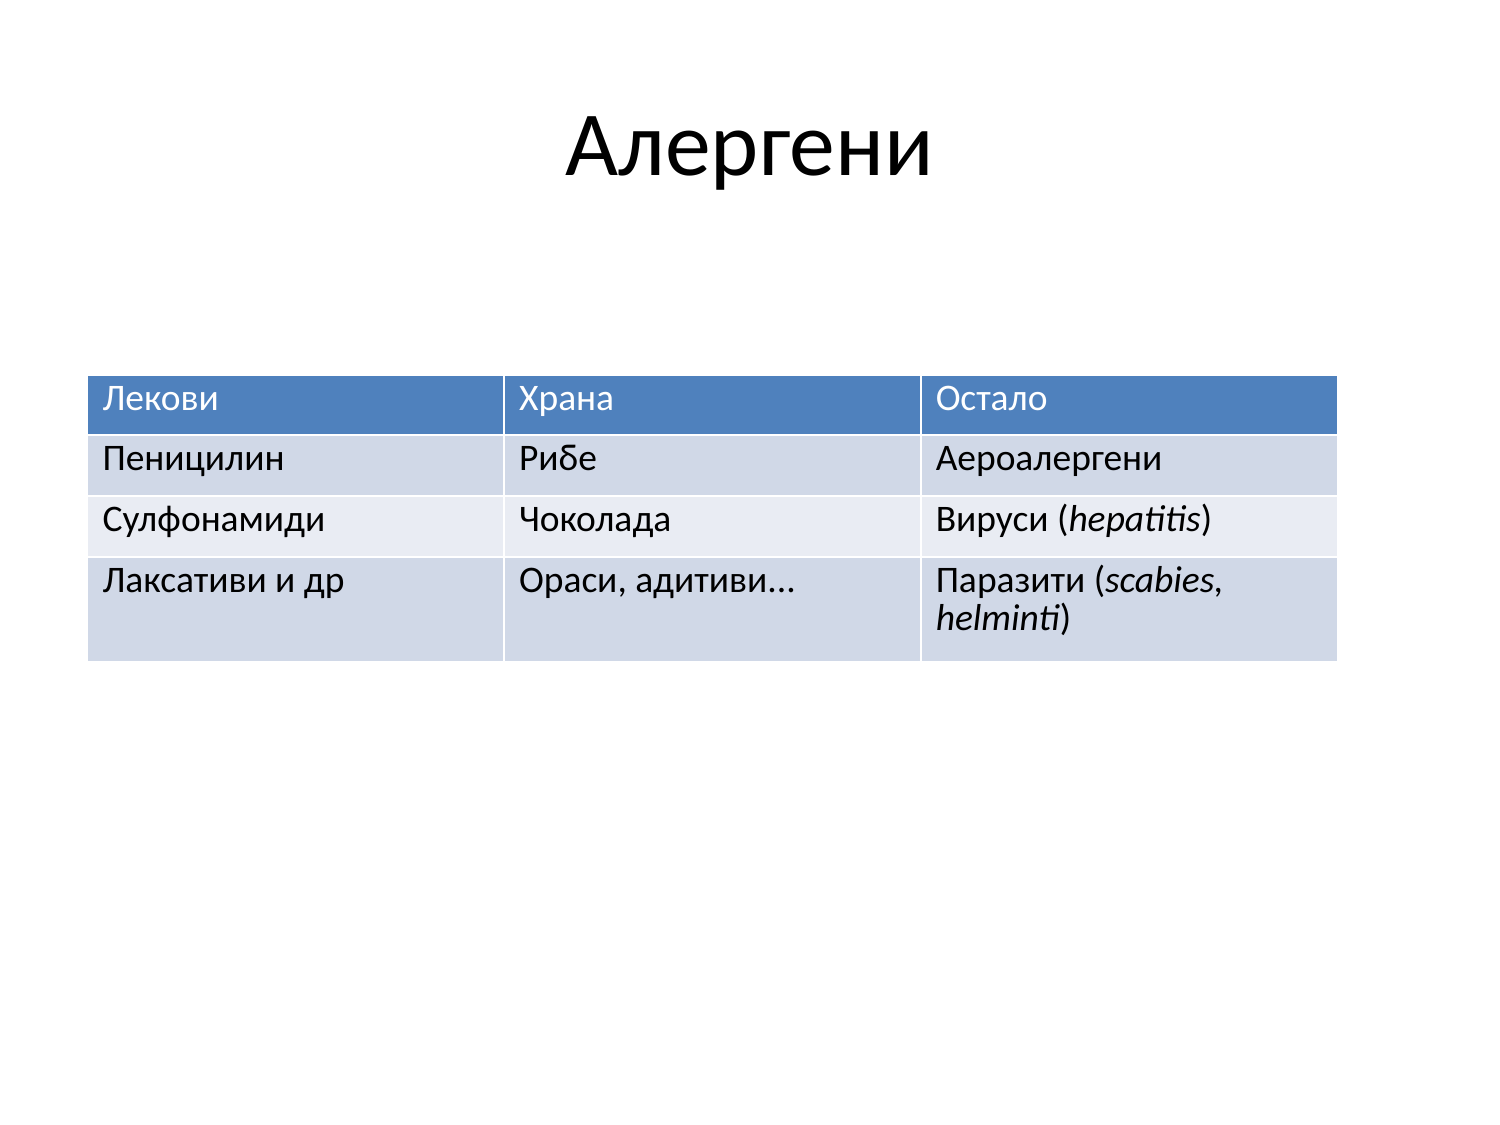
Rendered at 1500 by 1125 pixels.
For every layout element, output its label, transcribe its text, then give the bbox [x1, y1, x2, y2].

table_cell Аероалергени [922, 436, 1337, 495]
title Алергени [75, 45, 1425, 233]
table_cell Лаксативи и др [88, 558, 503, 661]
table_cell Паразити (scabies, helminti) [922, 558, 1337, 661]
table_cell Чоколада [505, 497, 920, 556]
table_cell Рибе [505, 436, 920, 495]
table_cell Пеницилин [88, 436, 503, 495]
table_cell Сулфонамиди [88, 497, 503, 556]
table_cell Ораси, адитиви... [505, 558, 920, 661]
table_header Лекови [88, 376, 503, 434]
table_header Храна [505, 376, 920, 434]
table_header Остало [922, 376, 1337, 434]
table_cell Вируси (hepatitis) [922, 497, 1337, 556]
